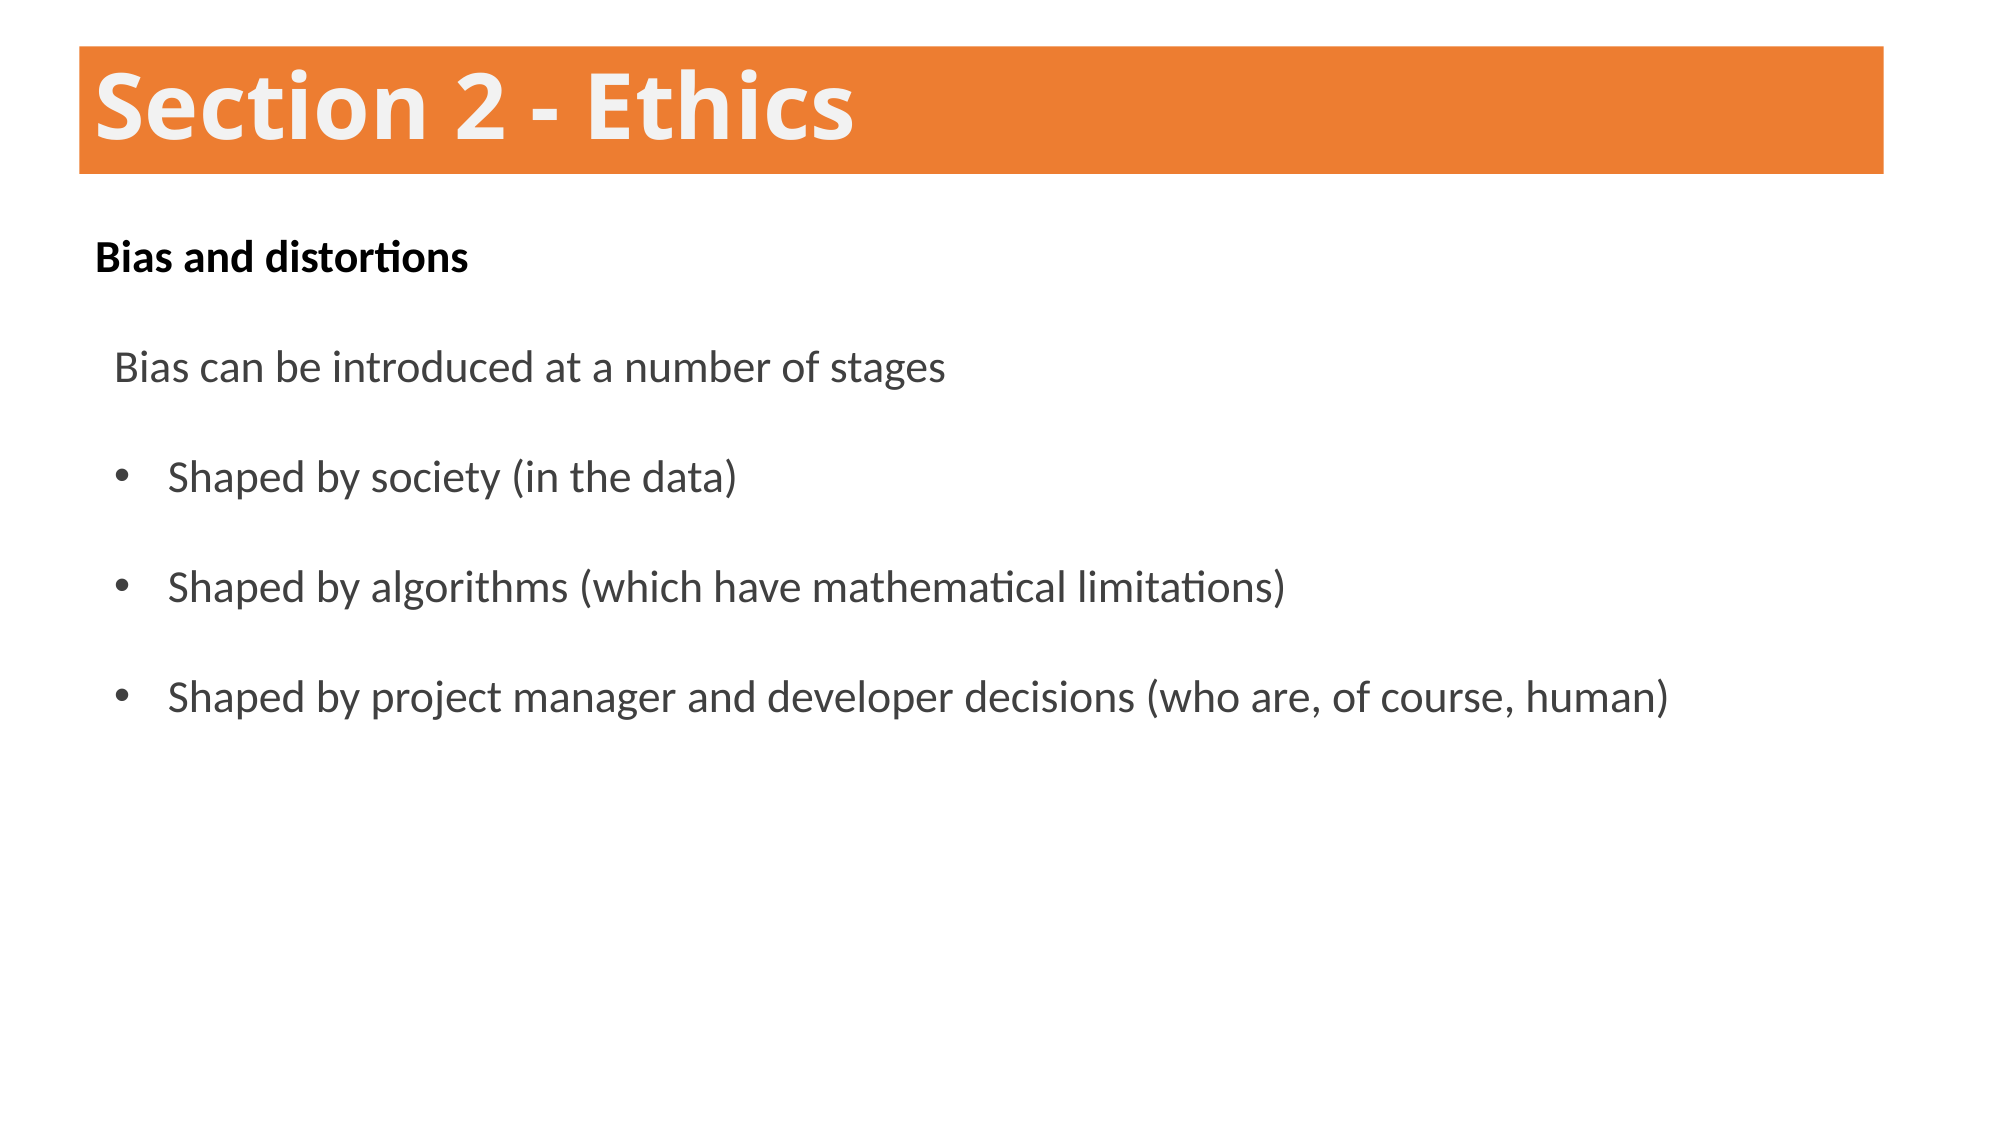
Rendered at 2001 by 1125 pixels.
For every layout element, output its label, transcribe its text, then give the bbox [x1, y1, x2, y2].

text_box Section 2 - Ethics [79, 46, 1884, 174]
text_box Bias and distortions [80, 218, 1346, 344]
text_box Bias can be introduced at a number of stages Shaped by society (in the data) Shaped by algorithms (which have mathematical limitations) Shaped by project manager and developer decisions (who are, of course, human) [99, 329, 1866, 435]
